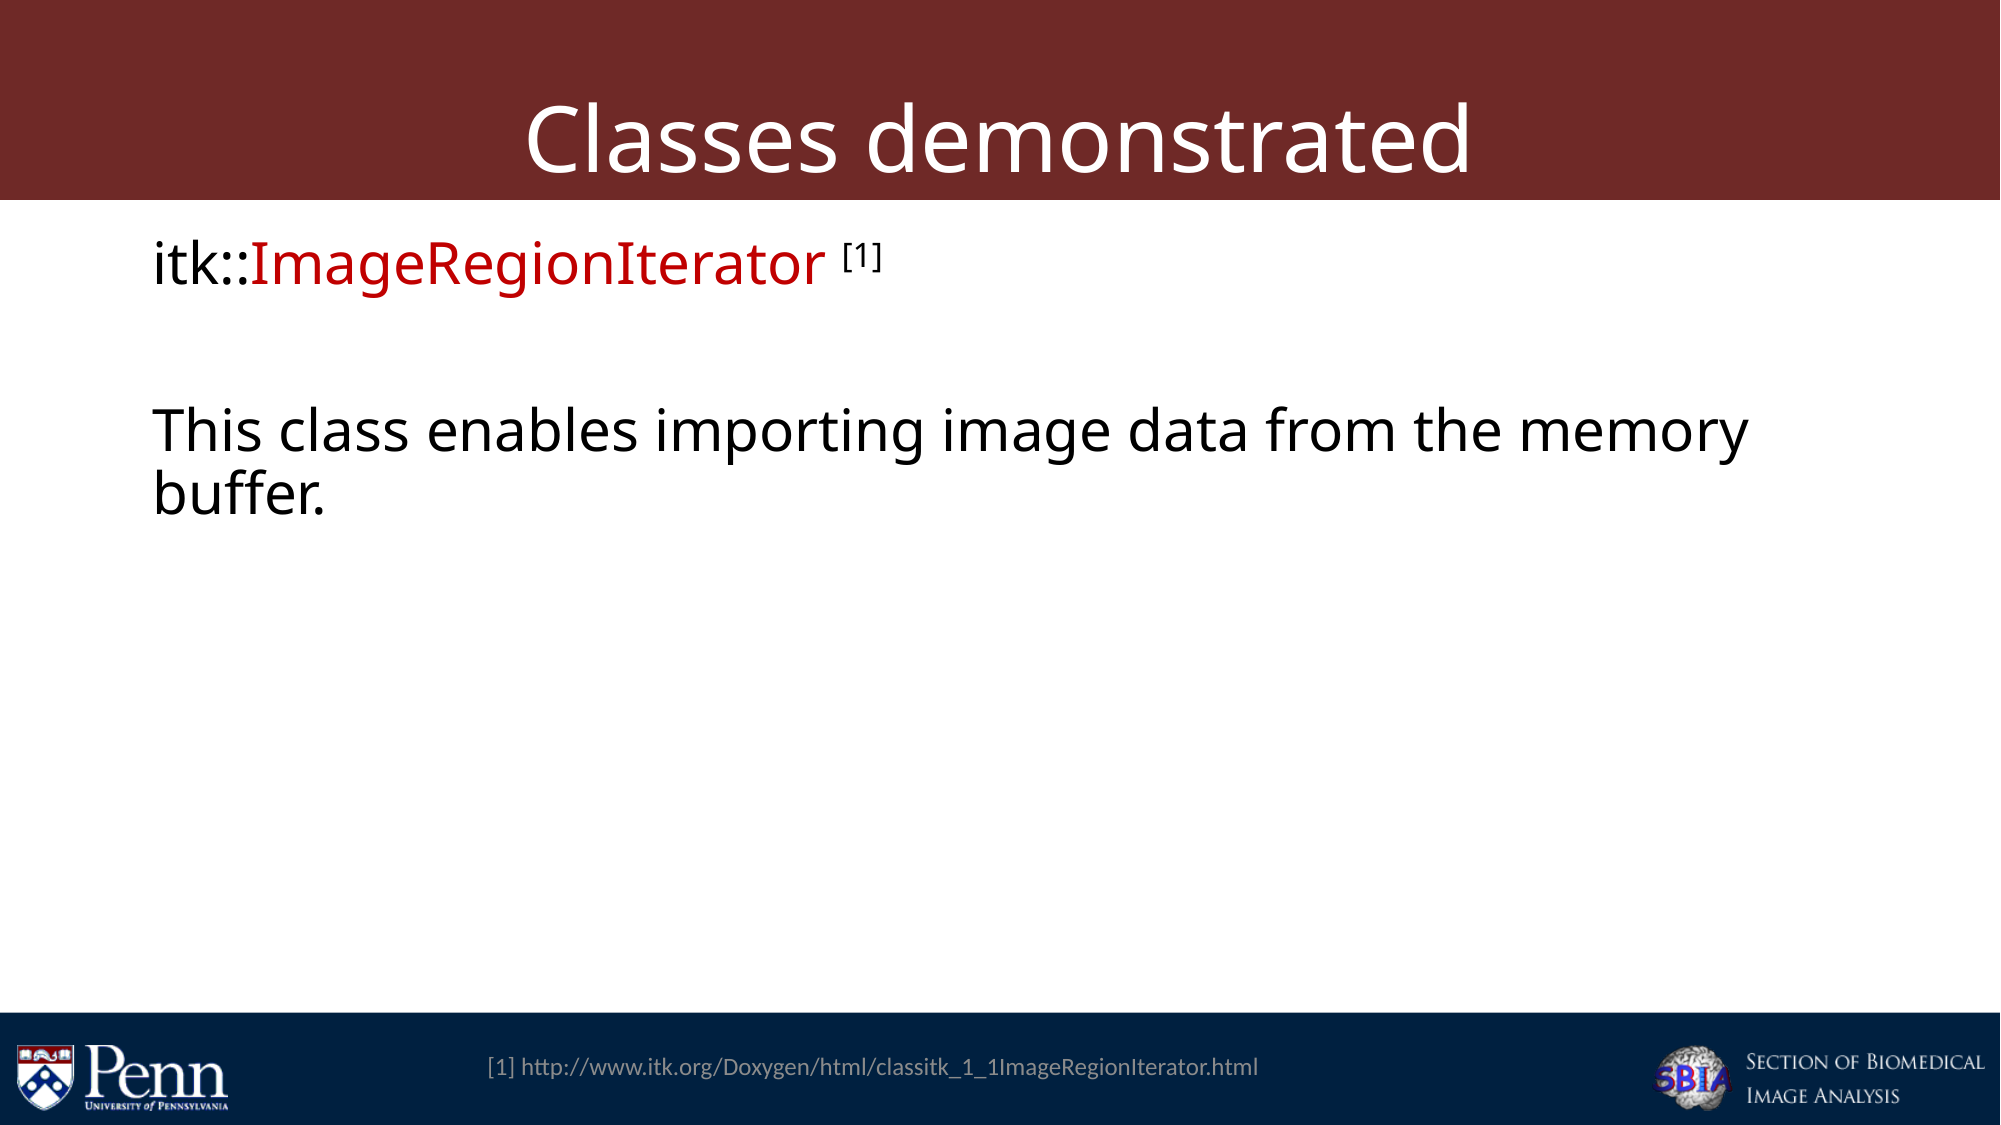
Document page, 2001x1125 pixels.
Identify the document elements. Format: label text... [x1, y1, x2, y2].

picture [17, 1045, 228, 1111]
list itk::ImageRegionIterator [1] This class enables importing image data from the memory buffer. [137, 226, 1863, 988]
footer [1] http://www.itk.org/Doxygen/html/classitk_1_1ImageRegionIterator.html [262, 1035, 1485, 1096]
picture [1652, 1044, 1985, 1112]
title Classes demonstrated [137, 0, 1863, 200]
